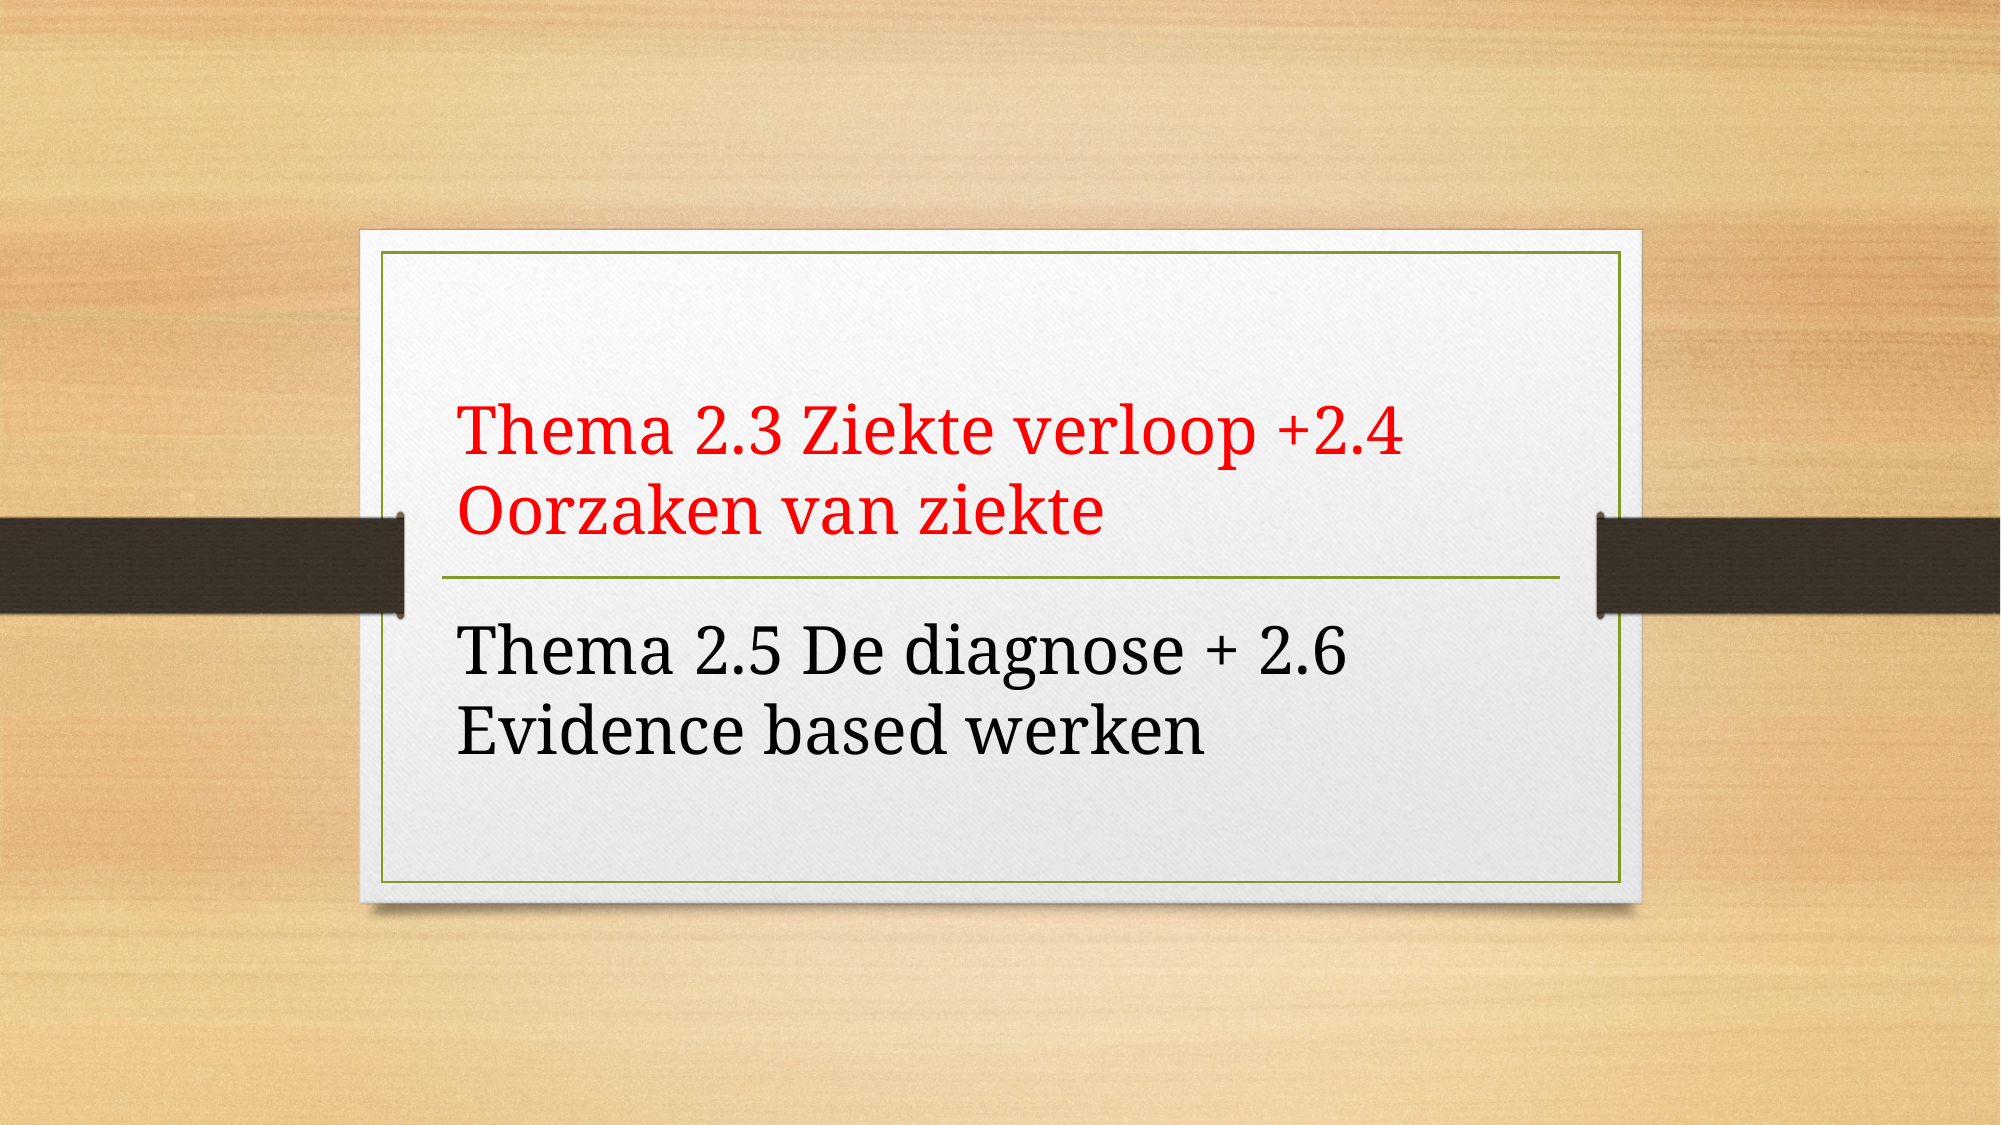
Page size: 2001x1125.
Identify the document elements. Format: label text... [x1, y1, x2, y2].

title Thema 2.3 Ziekte verloop +2.4 Oorzaken van ziekte [441, 306, 1560, 556]
subtitle Thema 2.5 De diagnose + 2.6 Evidence based werken [441, 600, 1560, 817]
picture [0, 0, 2001, 1125]
